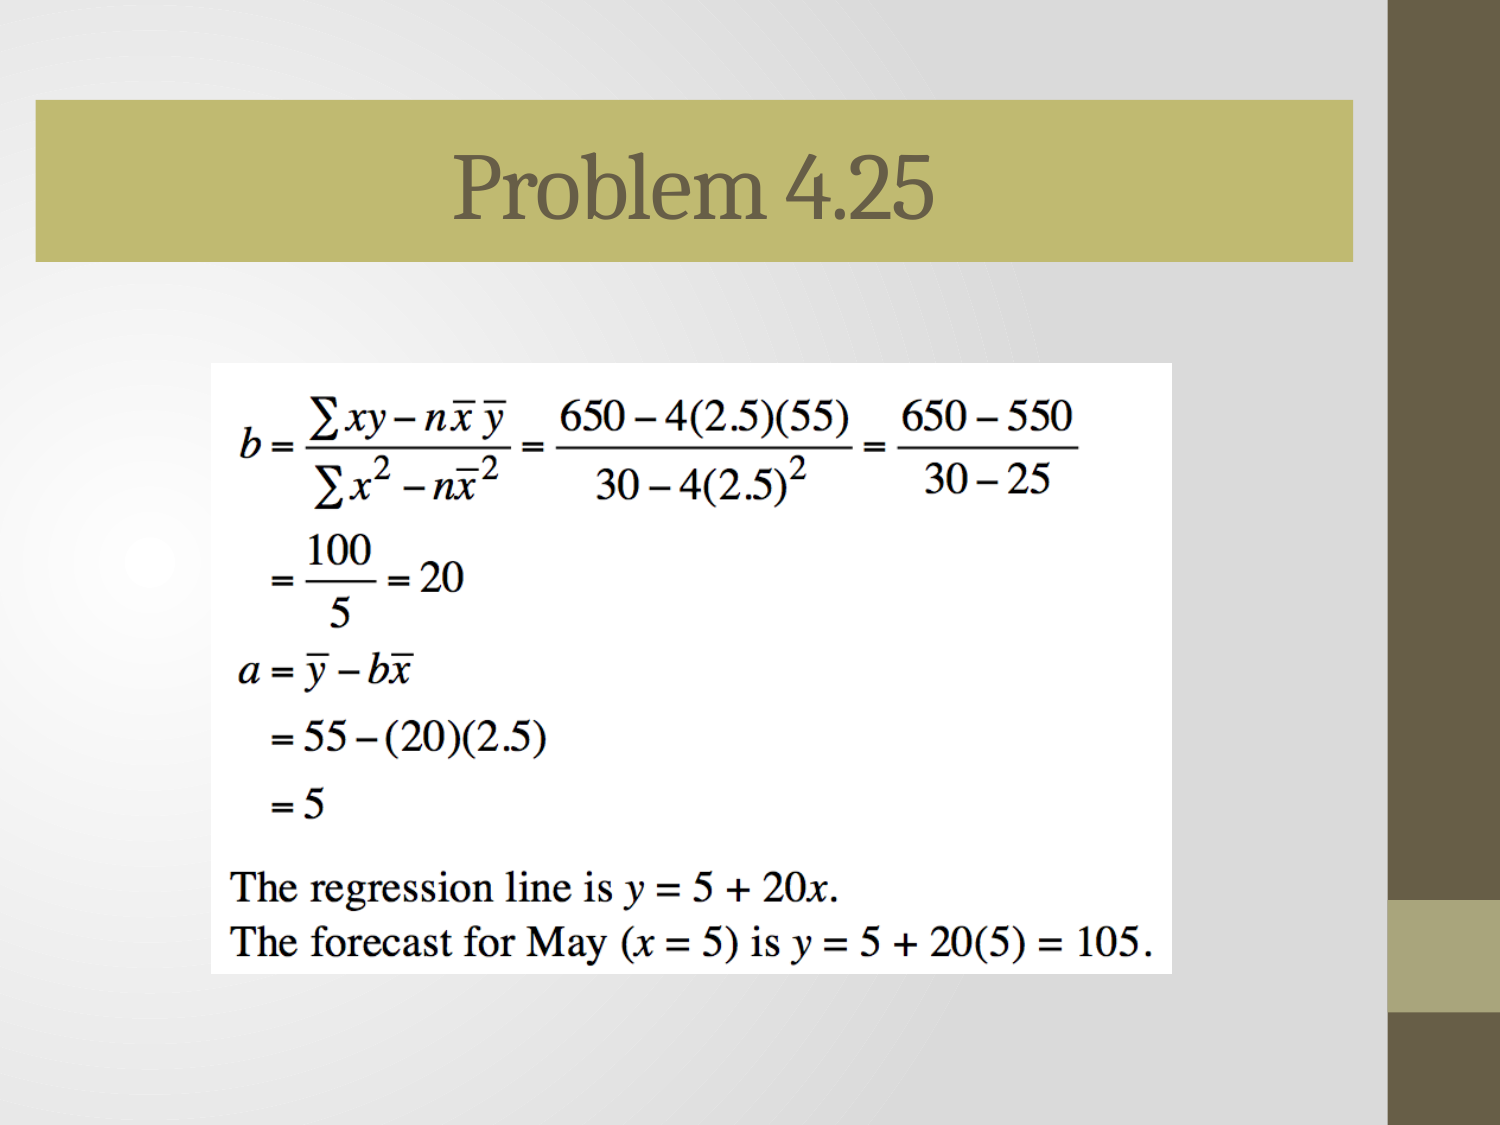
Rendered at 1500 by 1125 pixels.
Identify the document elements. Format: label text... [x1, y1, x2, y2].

picture [211, 363, 1173, 975]
title Problem 4.25 [35, 99, 1354, 262]
